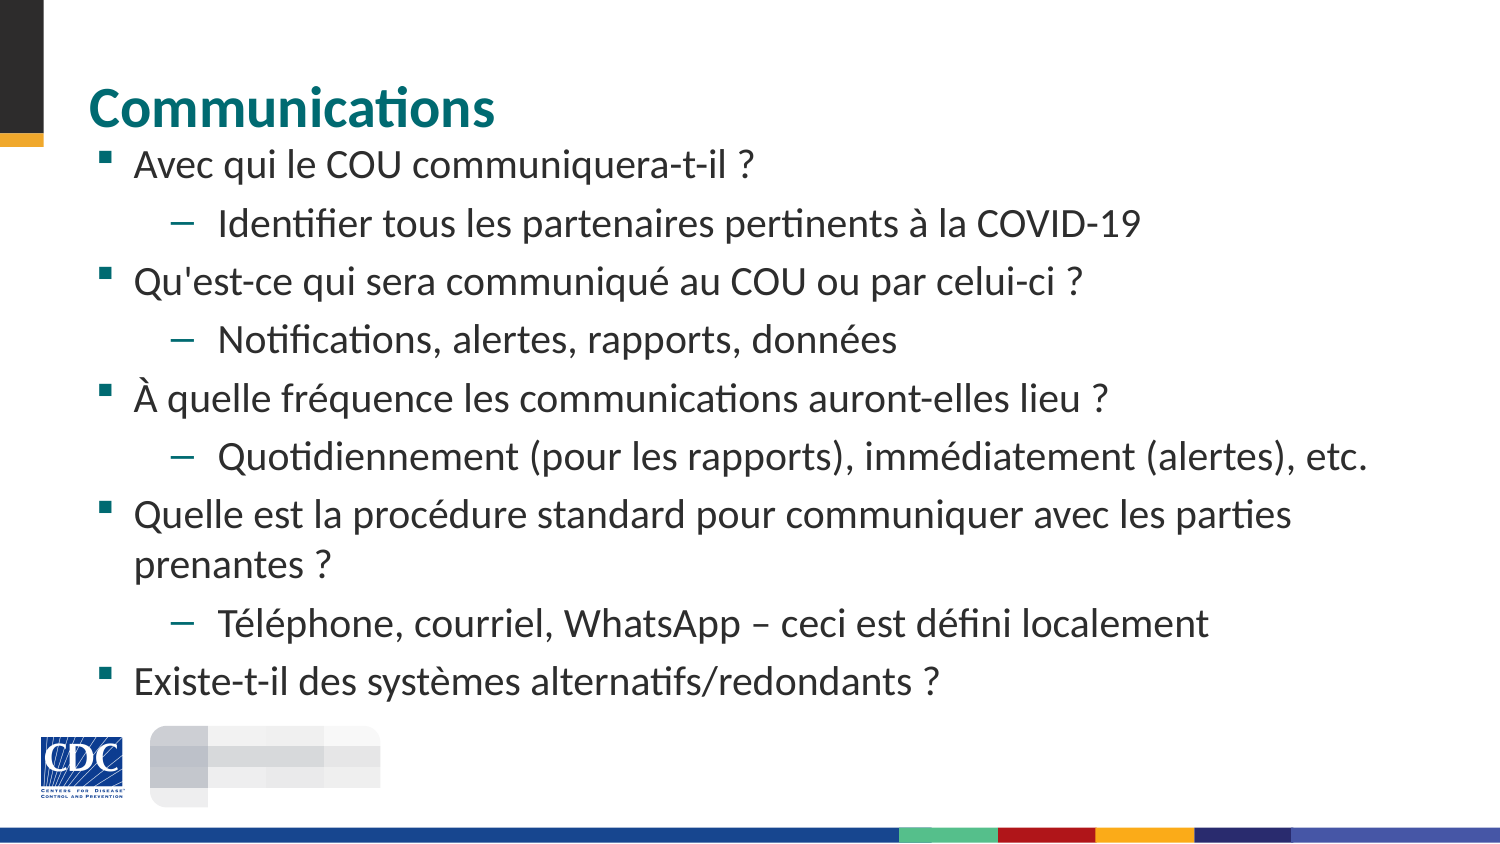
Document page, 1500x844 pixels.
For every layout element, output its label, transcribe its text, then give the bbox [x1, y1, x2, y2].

list Avec qui le COU communiquera-t-il ? Identifier tous les partenaires pertinents à la COVID-19 Qu'est-ce qui sera communiqué au COU ou par celui-ci ? Notifications, alertes, rapports, données À quelle fréquence les communications auront-elles lieu ? Quotidiennement (pour les rapports), immédiatement (alertes), etc. Quelle est la procédure standard pour communiquer avec les parties prenantes ? Téléphone, courriel, WhatsApp – ceci est défini localement Existe-t-il des systèmes alternatifs/redondants ? [80, 129, 1420, 678]
title Communications [75, 33, 1425, 147]
picture [41, 737, 125, 798]
